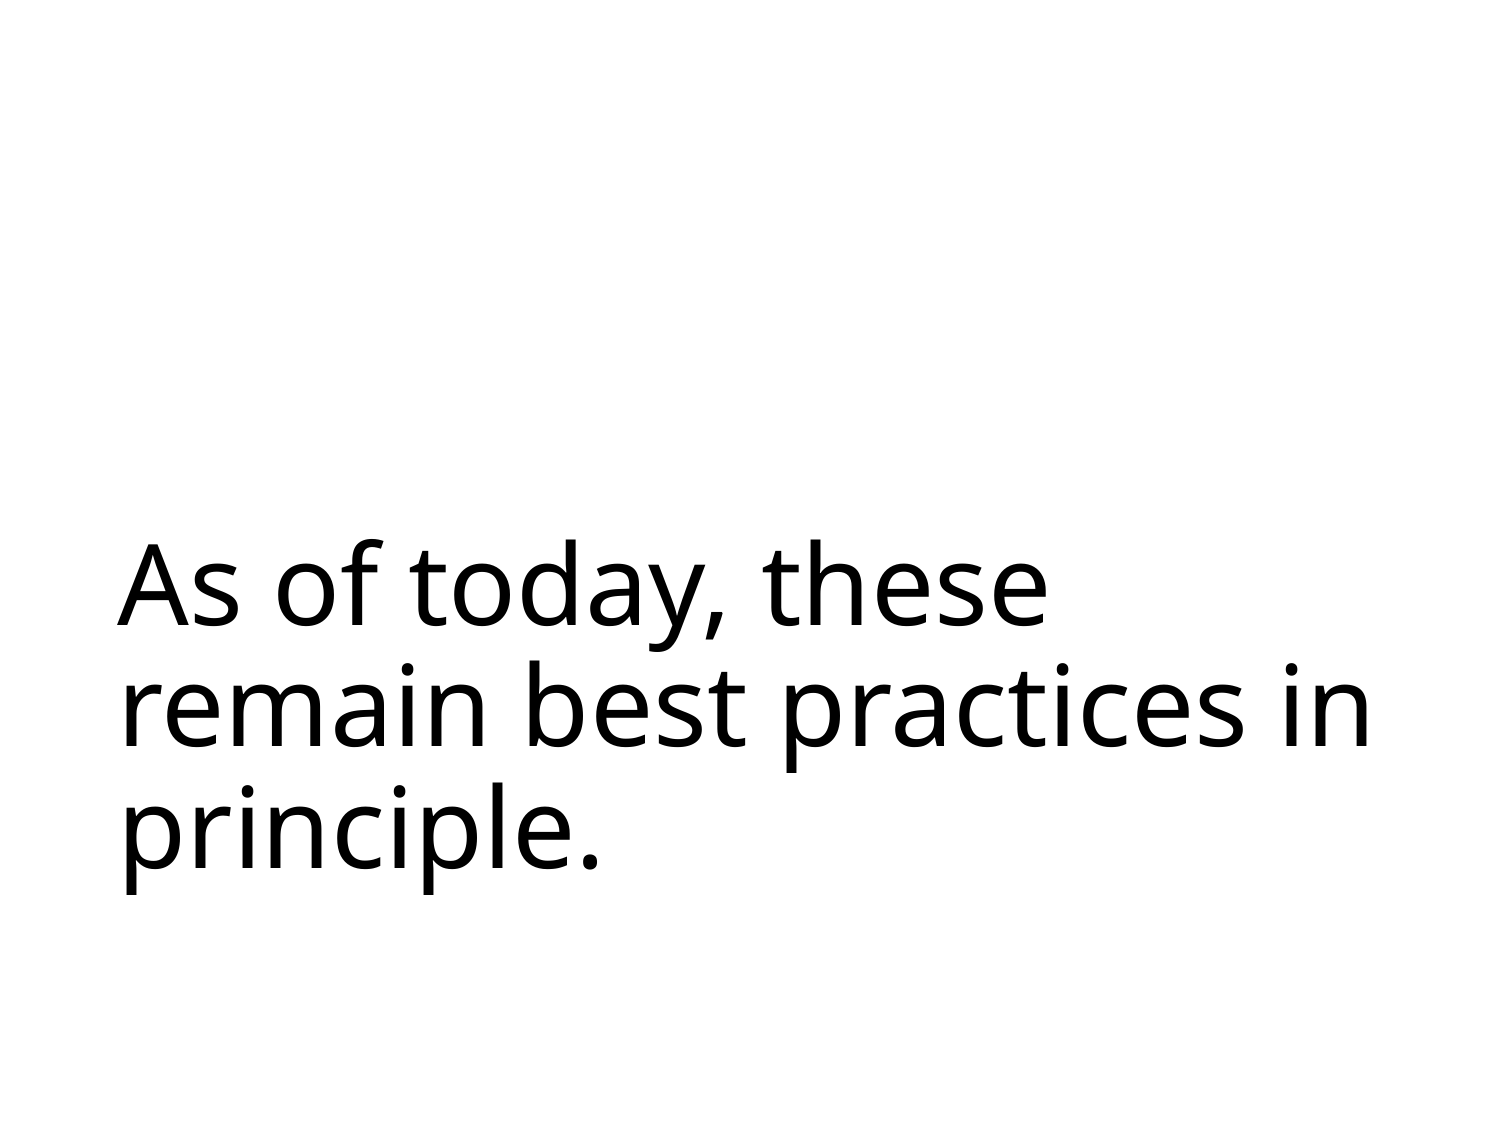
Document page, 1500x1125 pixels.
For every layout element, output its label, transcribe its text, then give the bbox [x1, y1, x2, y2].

title As of today, these remain best practices in principle. [102, 280, 1397, 900]
